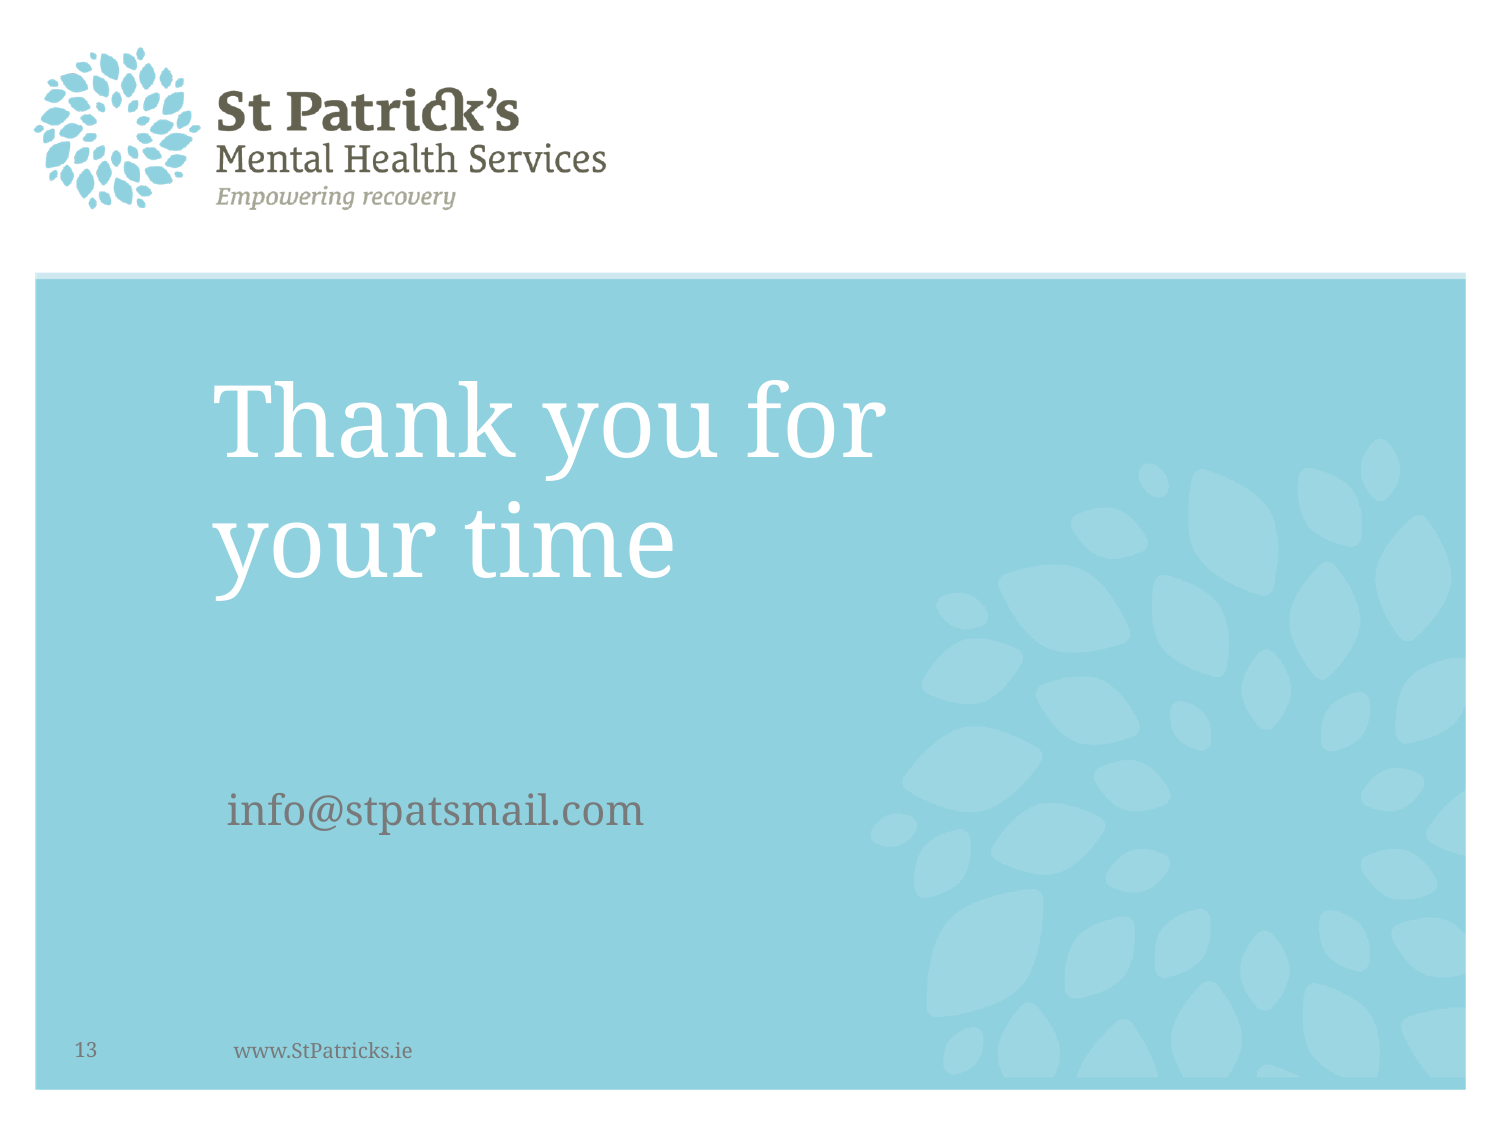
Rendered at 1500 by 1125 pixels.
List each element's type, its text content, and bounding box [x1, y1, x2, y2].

title Thank you for your time [203, 348, 1058, 776]
picture [0, 0, 1500, 1125]
footer www.StPatricks.ie [218, 1029, 514, 1090]
slide_number 13 [59, 1029, 143, 1090]
subtitle info@stpatsmail.com [217, 774, 1269, 1064]
